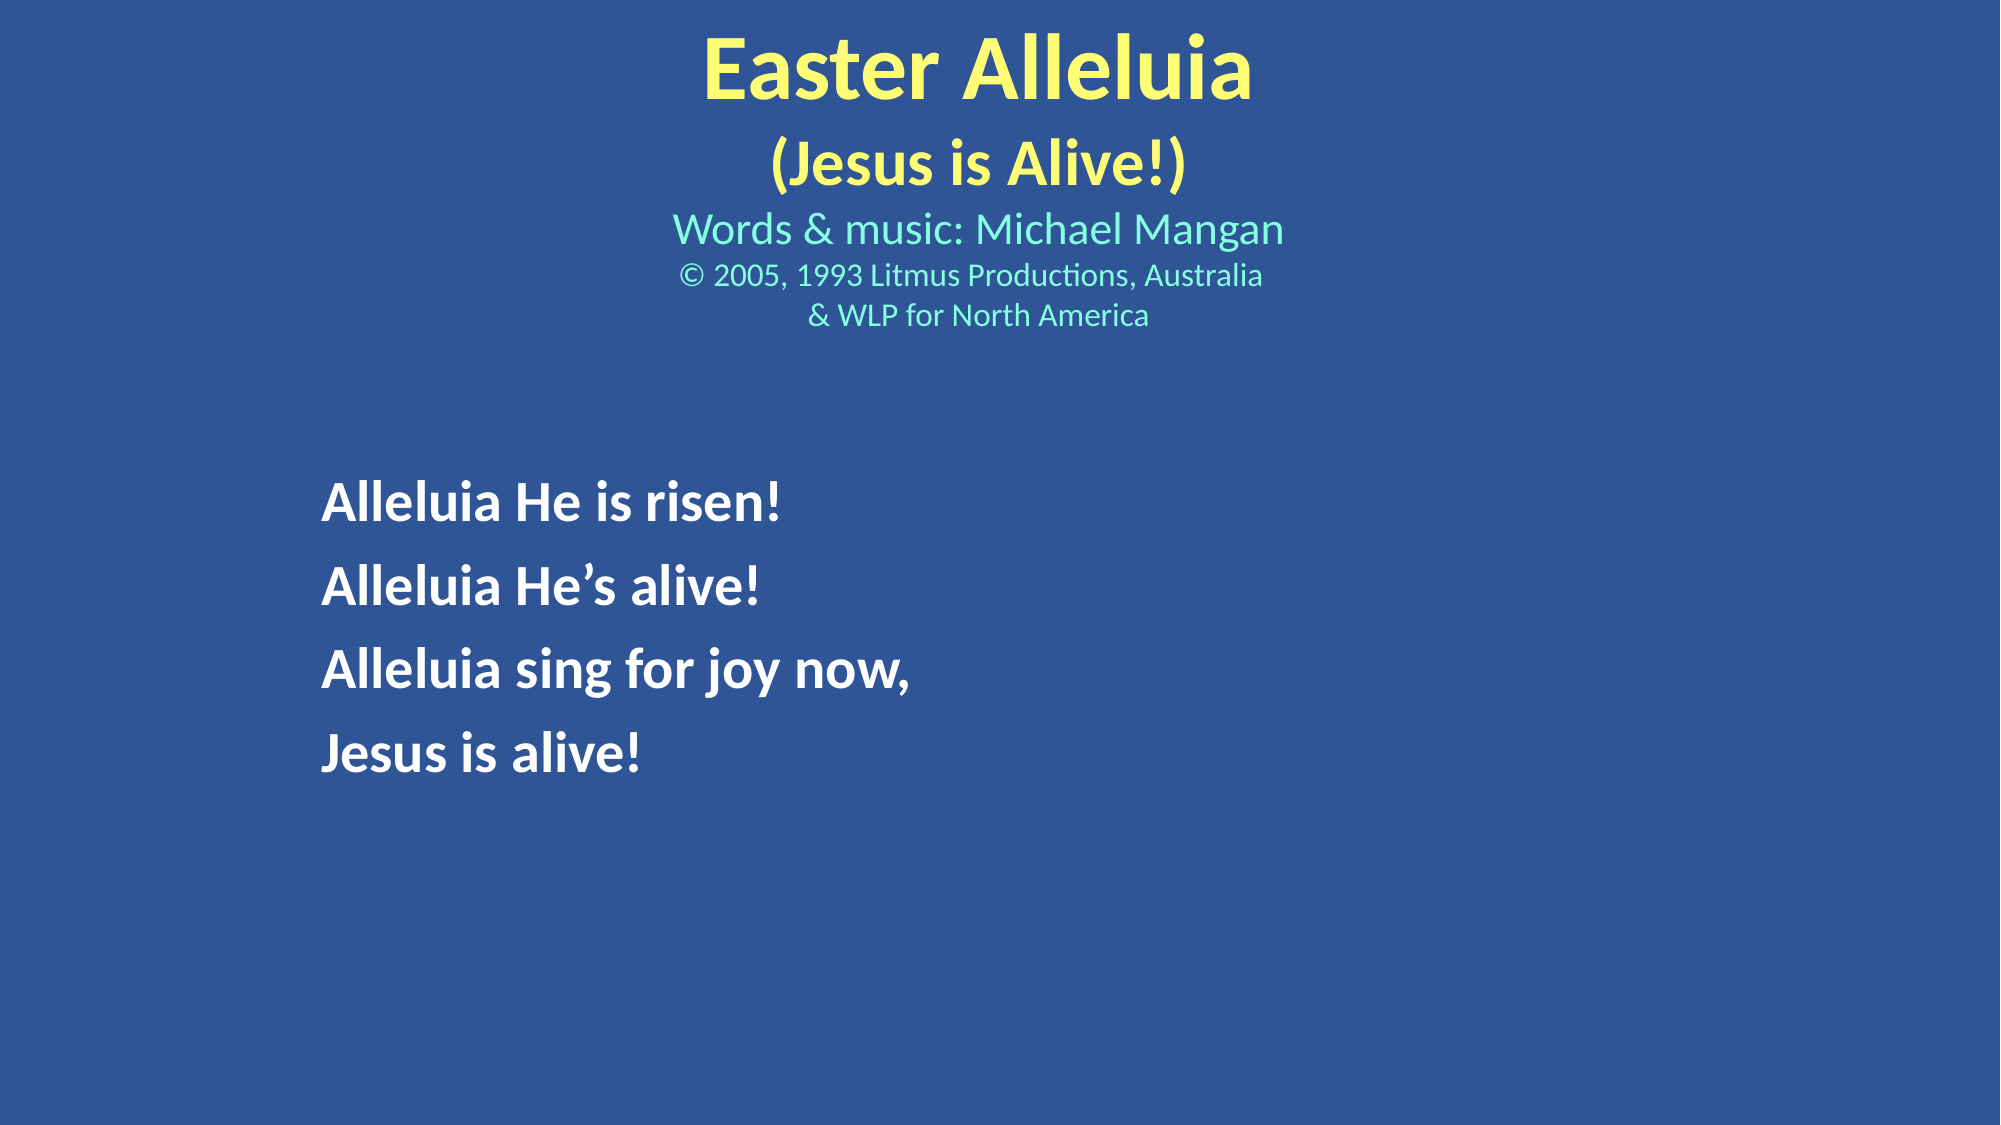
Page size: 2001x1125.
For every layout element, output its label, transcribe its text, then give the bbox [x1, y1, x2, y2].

list Alleluia He is risen! Alleluia He’s alive! Alleluia sing for joy now, Jesus is alive! [306, 463, 1694, 818]
text_box Easter Alleluia (Jesus is Alive!) Words & music: Michael Mangan © 2005, 1993 Litmus Productions, Australia & WLP for North America [291, 10, 1667, 329]
